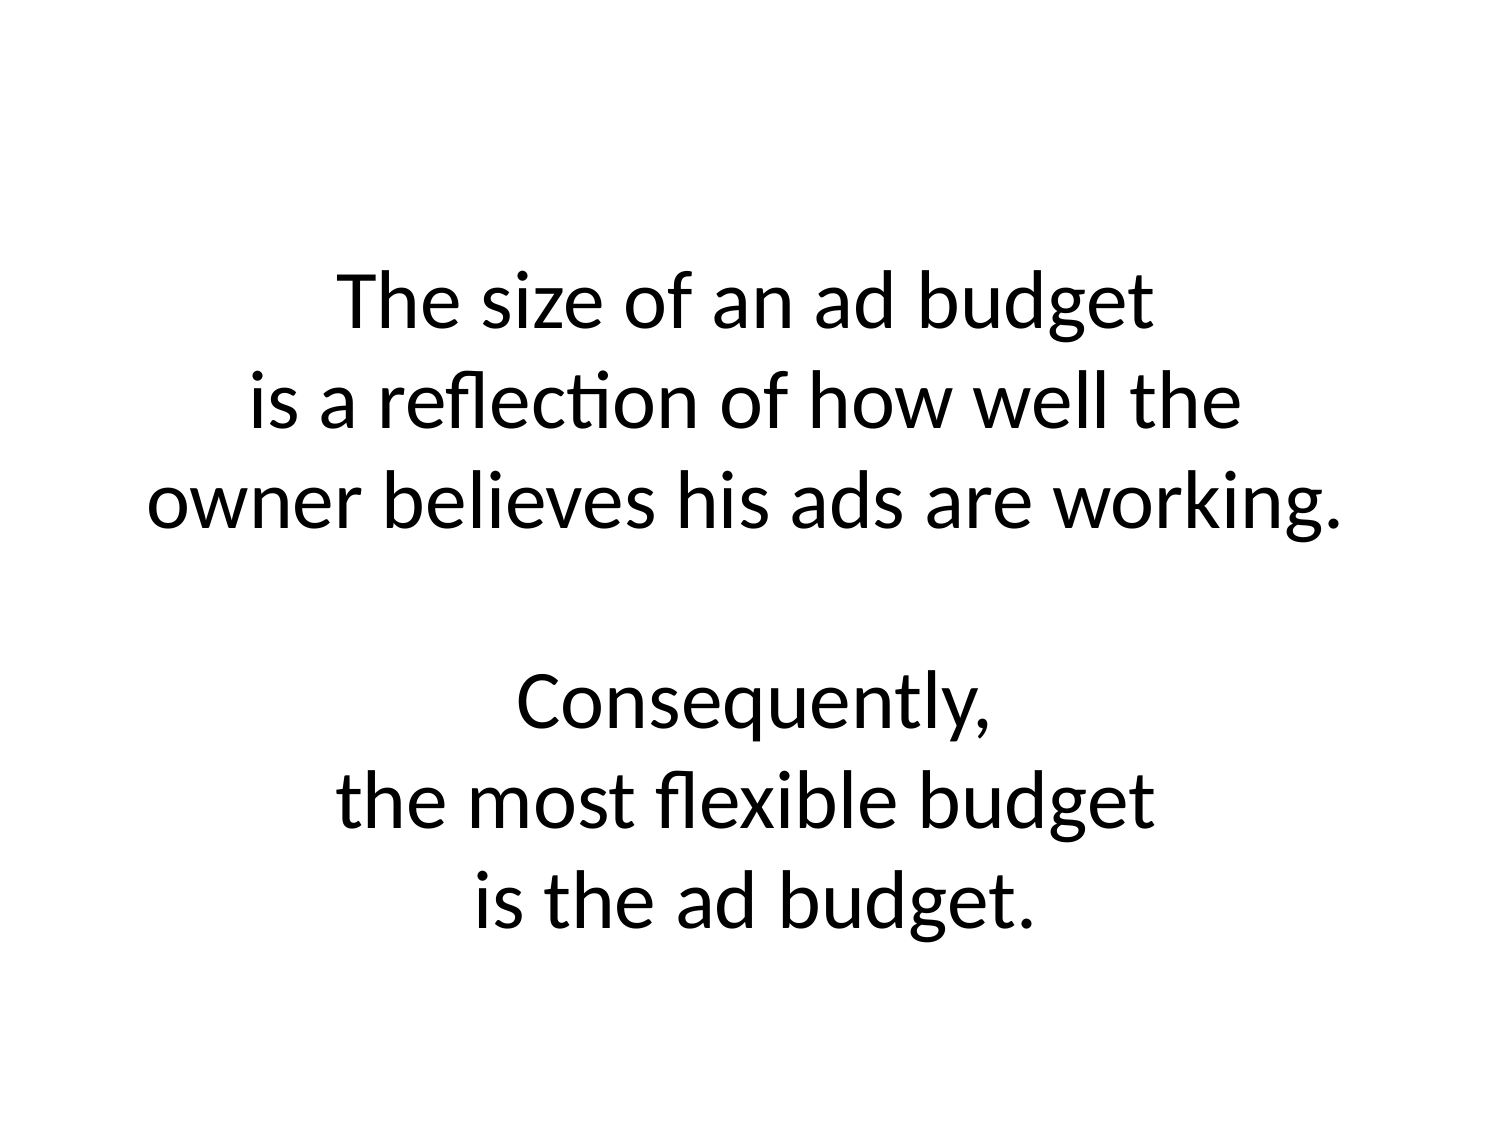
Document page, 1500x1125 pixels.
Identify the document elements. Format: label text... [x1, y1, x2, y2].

text_box The size of an ad budget is a reflection of how well the owner believes his ads are working. Consequently, the most flexible budget is the ad budget. [33, 238, 1478, 953]
